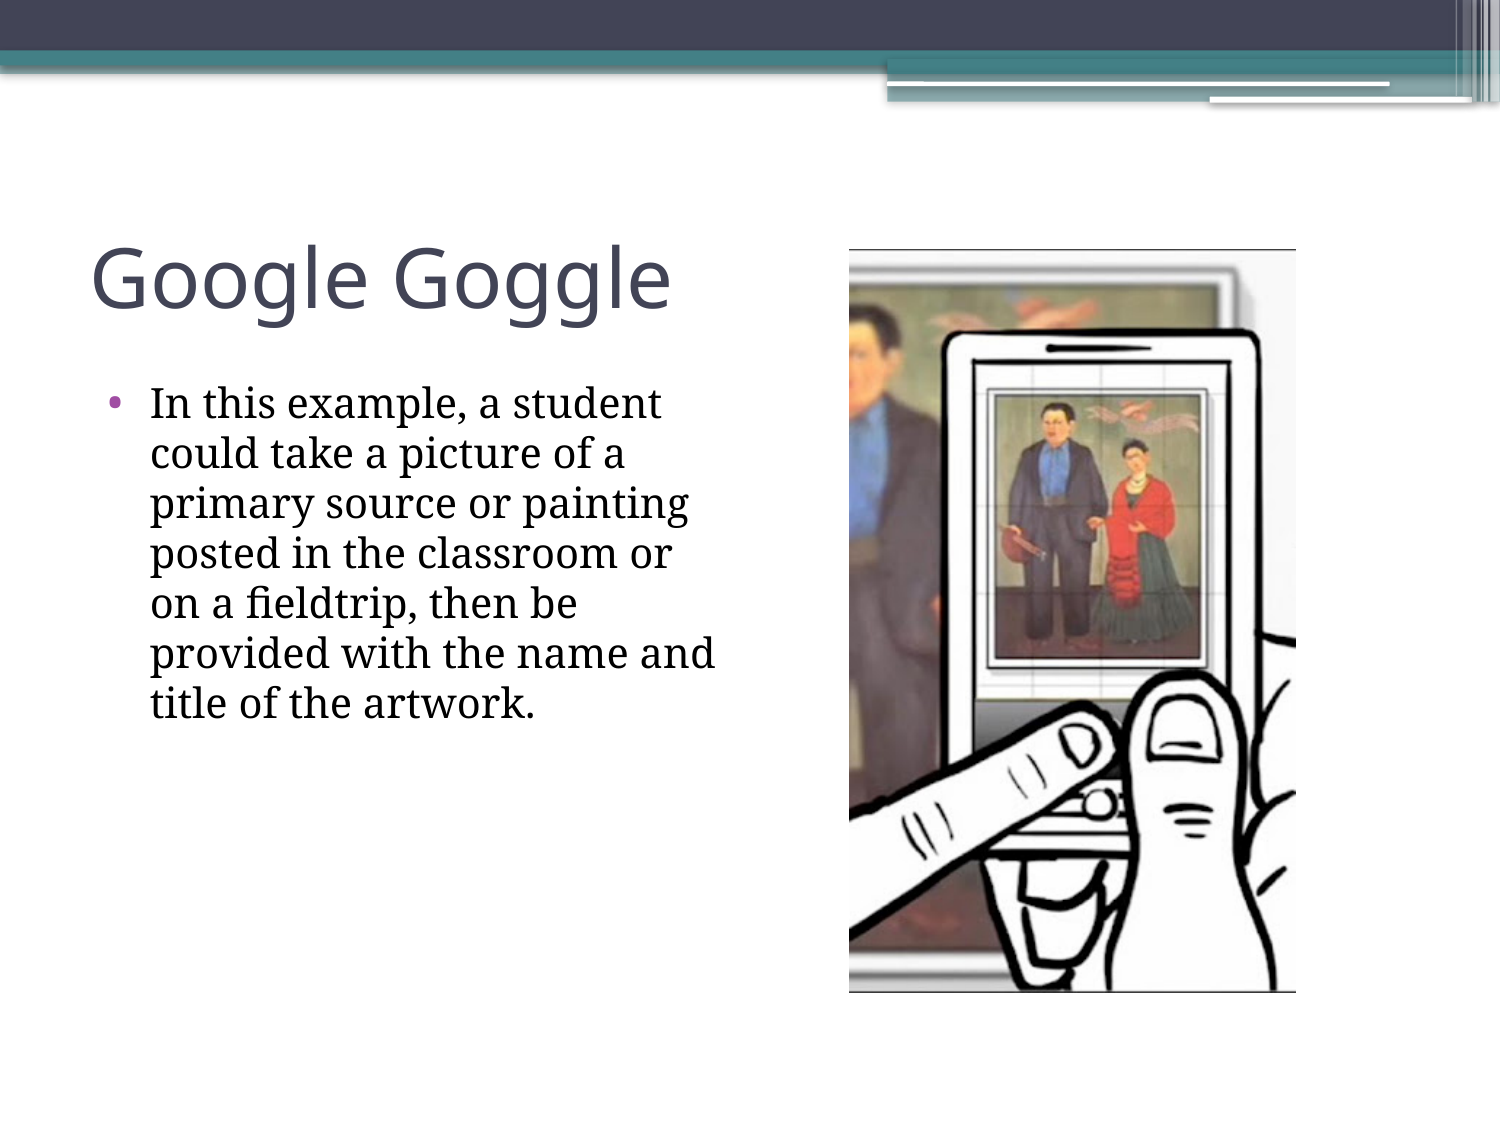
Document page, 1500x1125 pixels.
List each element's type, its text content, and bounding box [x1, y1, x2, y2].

title Google Goggle [75, 187, 1425, 363]
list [849, 249, 1296, 993]
list In this example, a student could take a picture of a primary source or painting posted in the classroom or on a fieldtrip, then be provided with the name and title of the artwork. [75, 368, 738, 1112]
